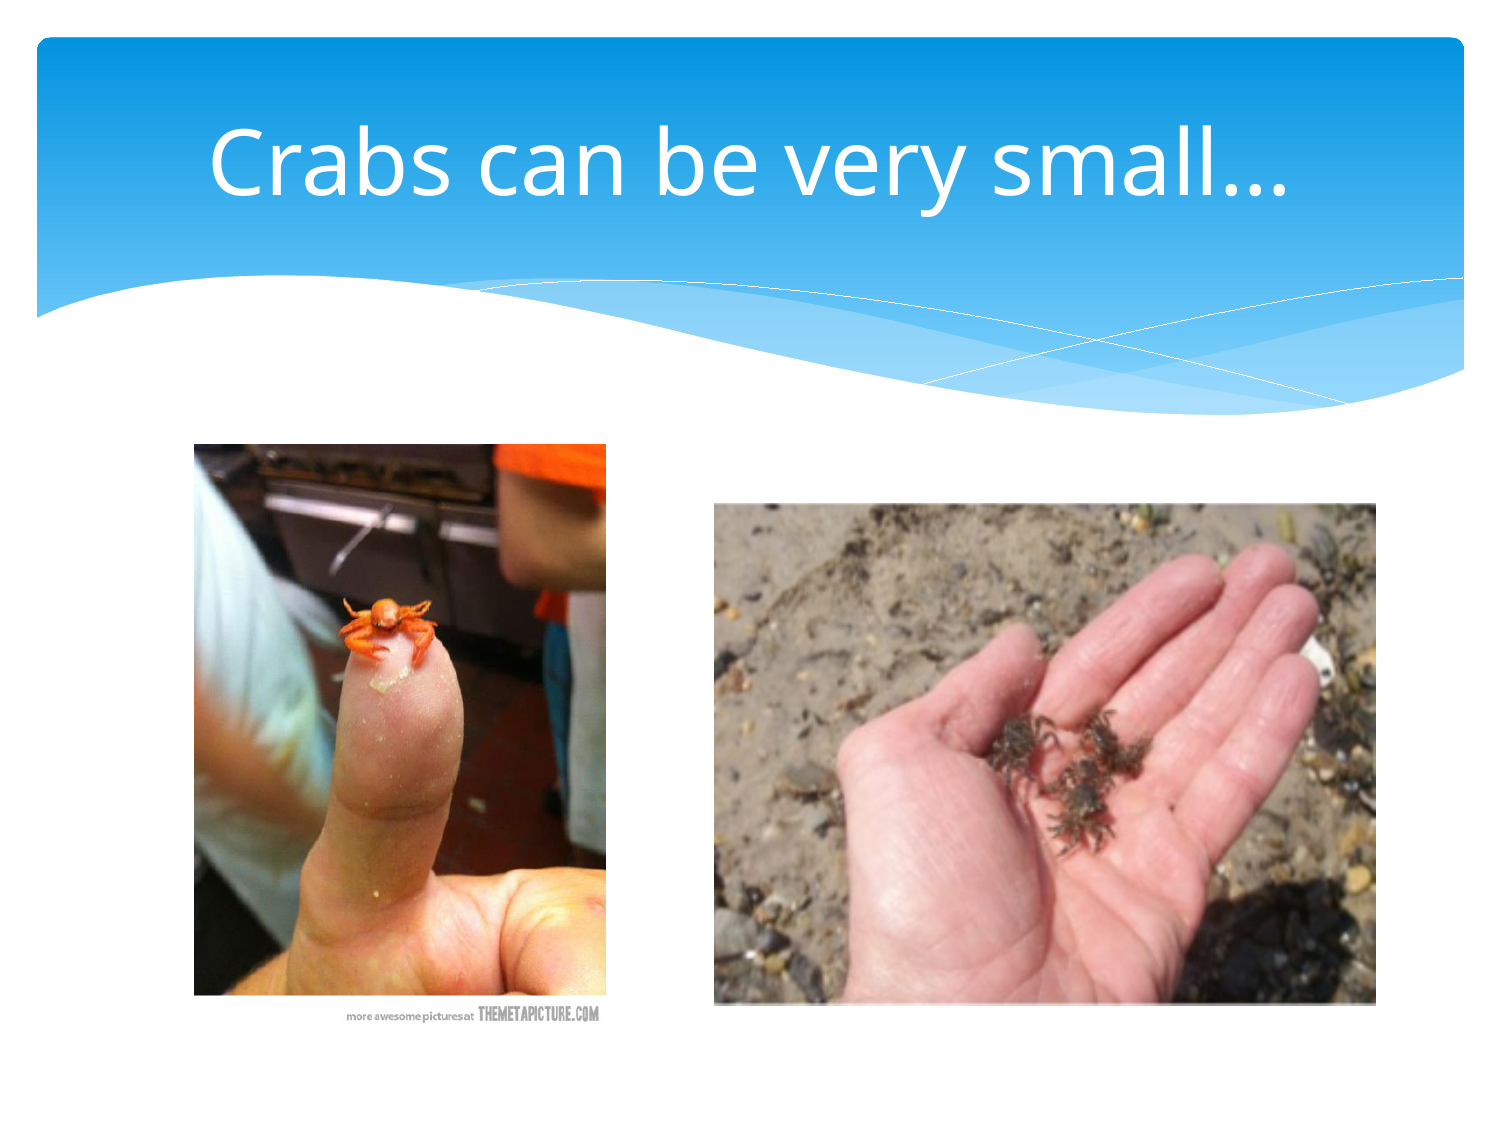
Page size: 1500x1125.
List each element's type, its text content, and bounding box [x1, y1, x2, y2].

title Crabs can be very small… [75, 55, 1425, 261]
picture [714, 503, 1377, 1006]
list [194, 444, 606, 1030]
